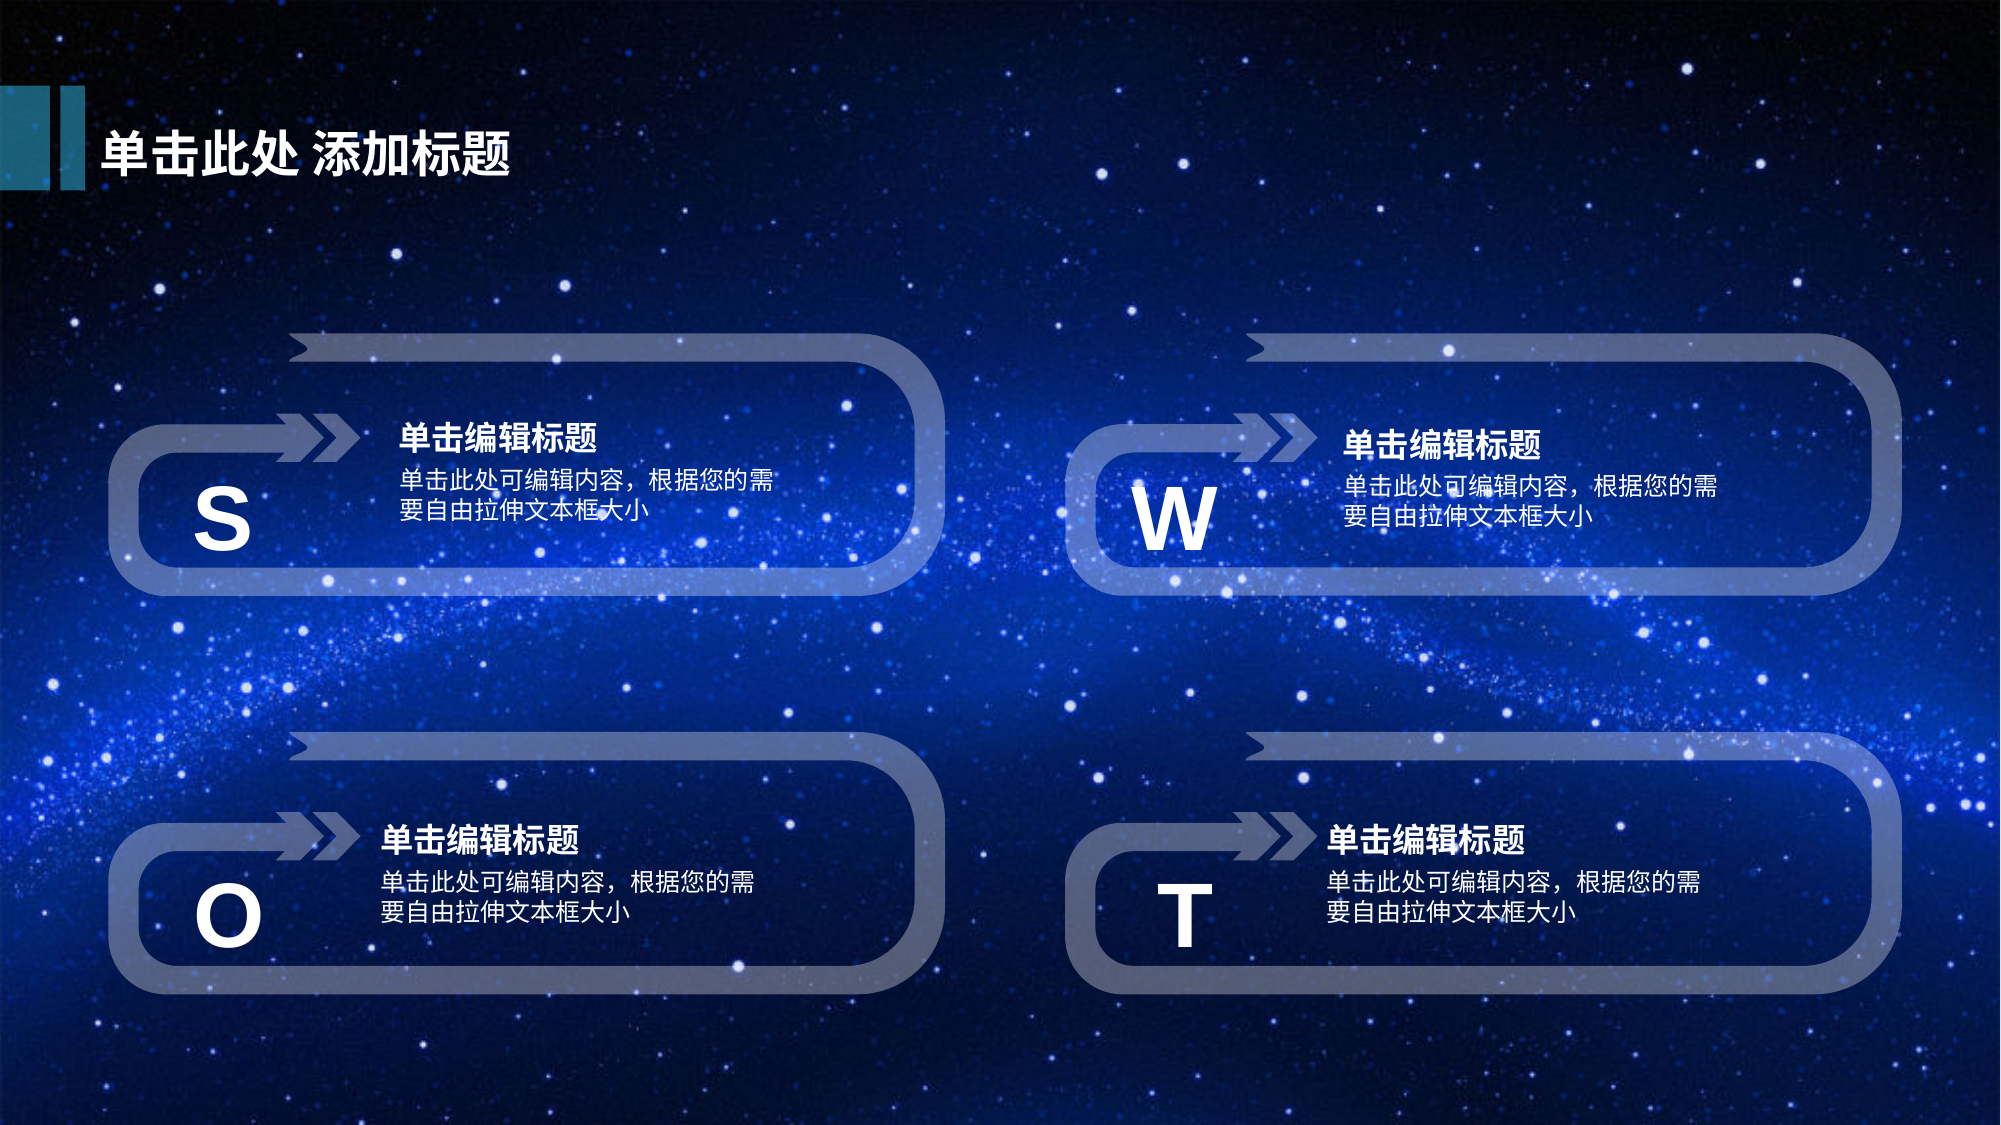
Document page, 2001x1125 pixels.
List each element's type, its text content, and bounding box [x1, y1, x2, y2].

text_box [1064, 730, 1903, 996]
text_box 单击编辑标题 [1342, 423, 1727, 464]
text_box 单击此处可编辑内容，根据您的需要自由拉伸文本框大小 [1326, 866, 1710, 927]
text_box O [156, 856, 301, 967]
text_box [1064, 332, 1903, 597]
text_box 单击编辑标题 [379, 819, 764, 860]
text_box W [1103, 459, 1247, 570]
text_box 单击此处 添加标题 [85, 114, 563, 190]
text_box 单击编辑标题 [398, 417, 783, 458]
text_box [107, 730, 947, 996]
text_box S [151, 459, 295, 566]
text_box [107, 332, 947, 597]
text_box [0, 85, 51, 191]
text_box 单击此处可编辑内容，根据您的需要自由拉伸文本框大小 [1343, 470, 1727, 531]
picture [0, 0, 2001, 1125]
text_box T [1113, 856, 1258, 967]
text_box [59, 85, 86, 191]
text_box 单击此处可编辑内容，根据您的需要自由拉伸文本框大小 [399, 464, 783, 525]
text_box 单击编辑标题 [1326, 819, 1710, 860]
text_box 单击此处可编辑内容，根据您的需要自由拉伸文本框大小 [380, 866, 764, 927]
